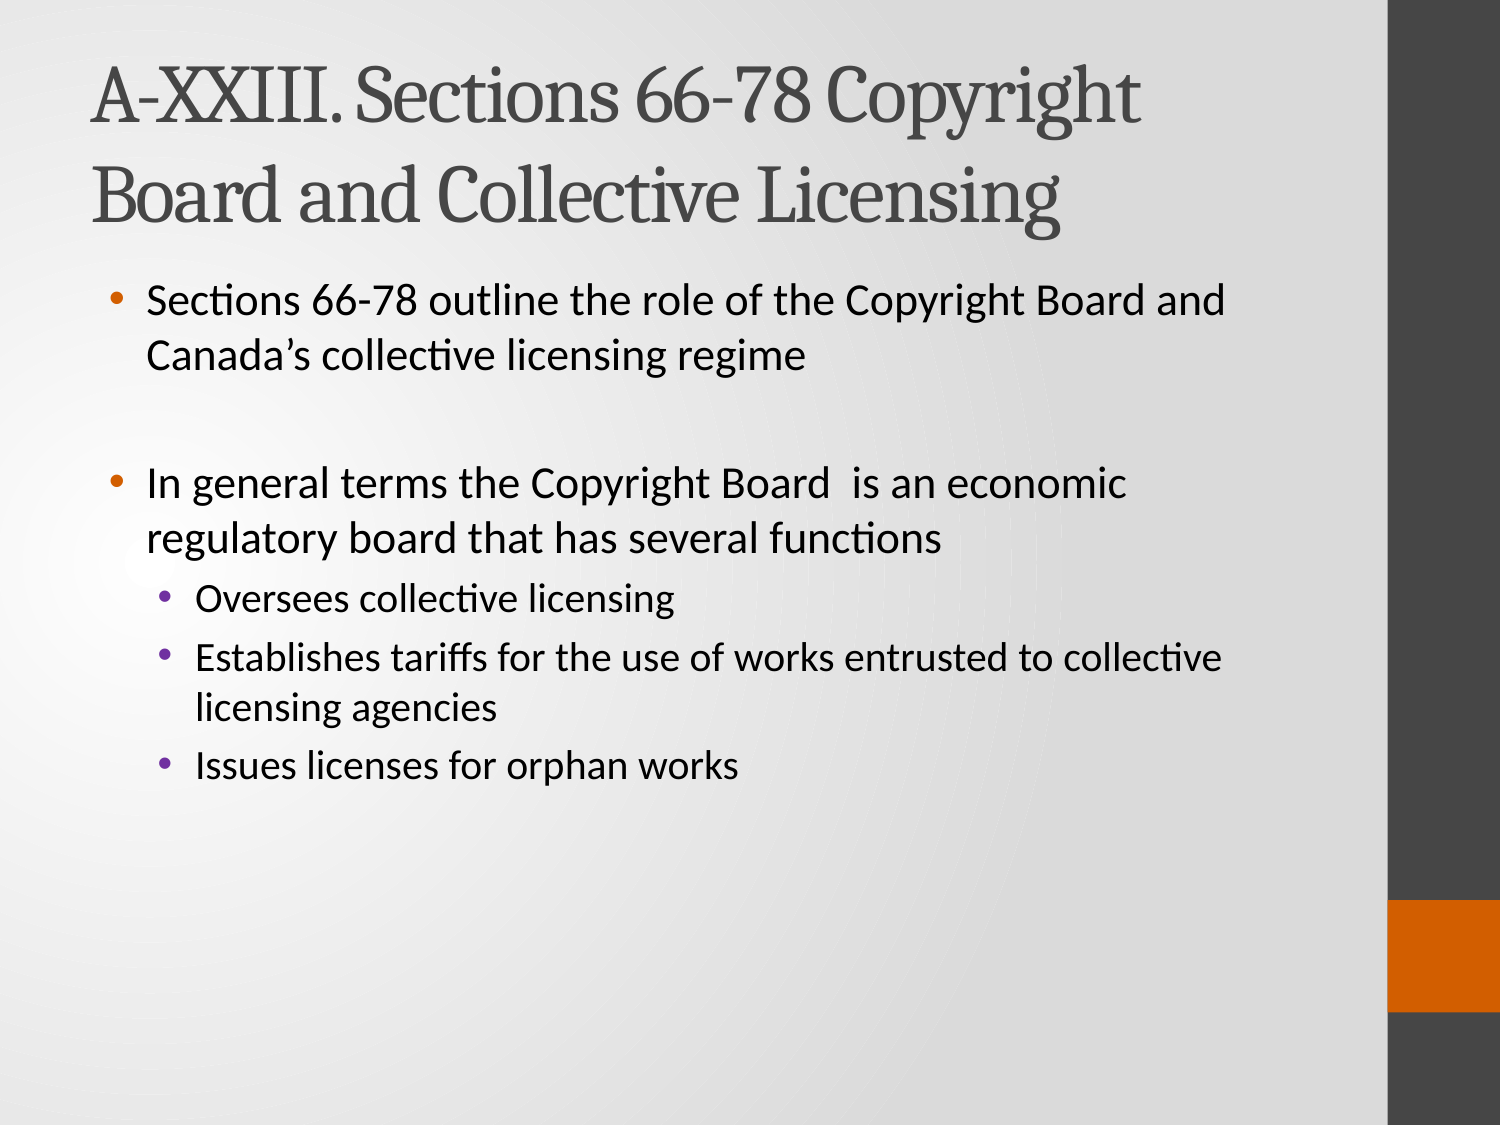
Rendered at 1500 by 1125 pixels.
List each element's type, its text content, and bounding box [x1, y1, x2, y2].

list Sections 66-78 outline the role of the Copyright Board and Canada’s collective licensing regime In general terms the Copyright Board is an economic regulatory board that has several functions Oversees collective licensing Establishes tariffs for the use of works entrusted to collective licensing agencies Issues licenses for orphan works [75, 262, 1325, 1050]
title A-XXIII. Sections 66-78 Copyright Board and Collective Licensing [75, 45, 1325, 233]
